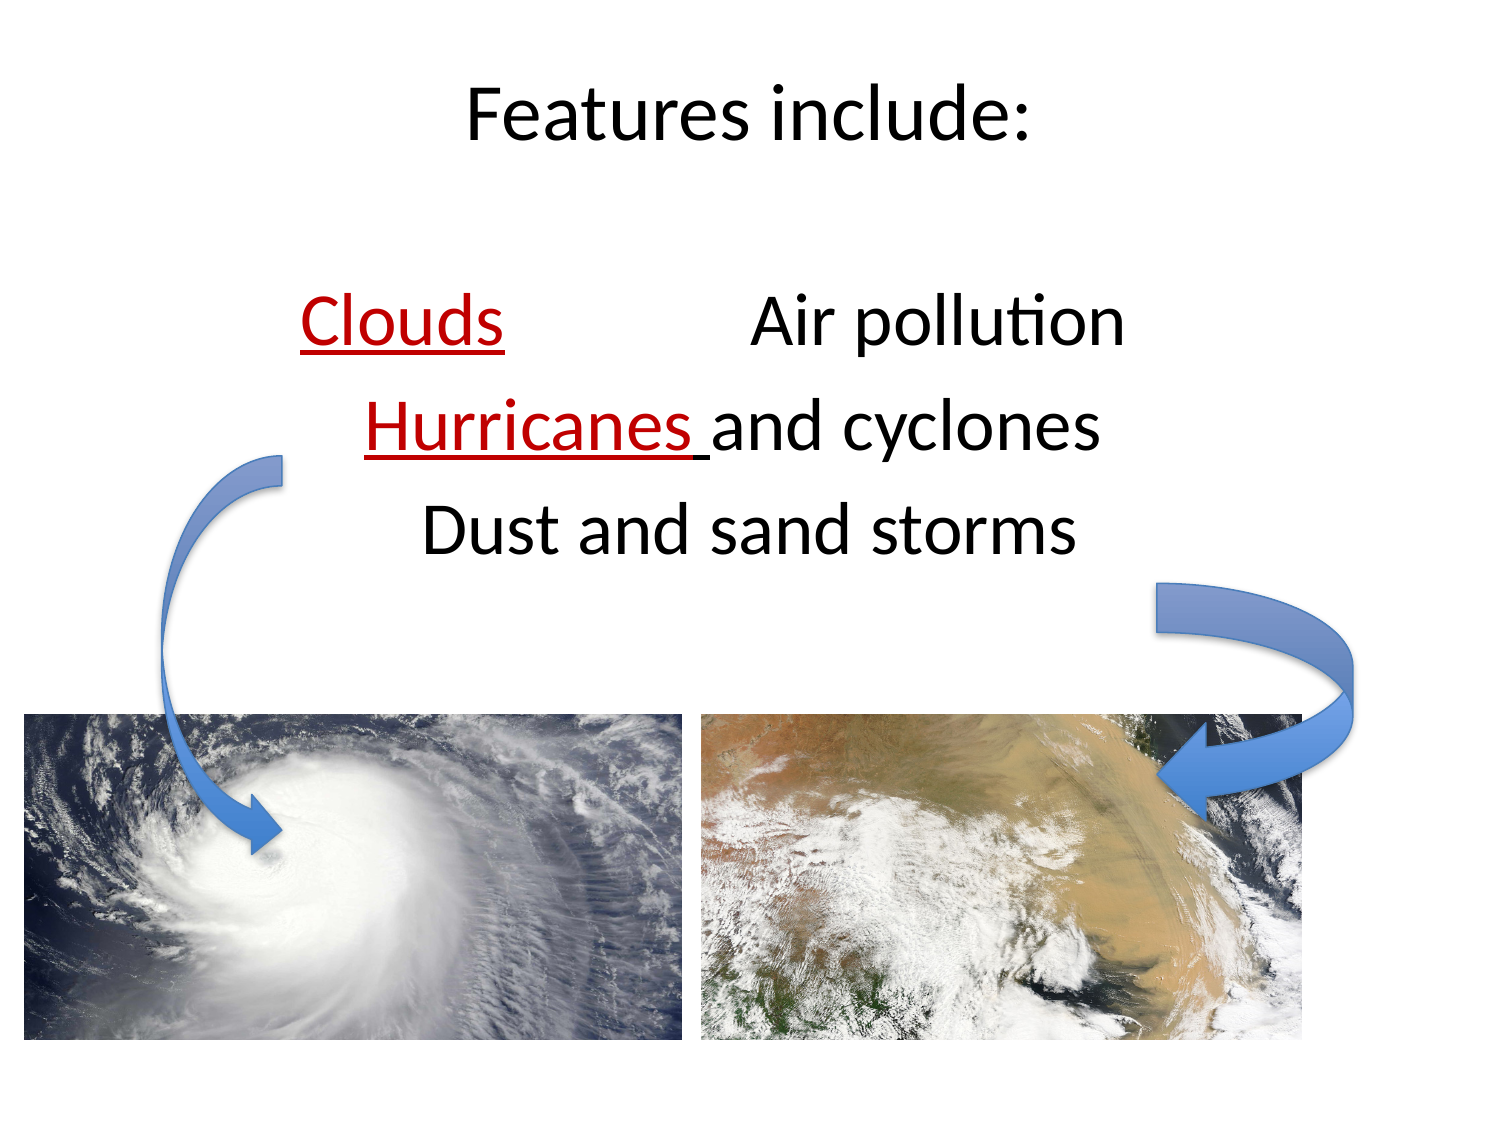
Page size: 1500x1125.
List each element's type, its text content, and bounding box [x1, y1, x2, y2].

picture [700, 714, 1302, 1040]
list Clouds Air pollution Hurricanes and cyclones Dust and sand storms [75, 262, 1425, 1005]
picture [24, 714, 682, 1040]
text_box [160, 455, 283, 712]
text_box [1156, 582, 1354, 771]
title Features include: [90, 51, 1410, 262]
